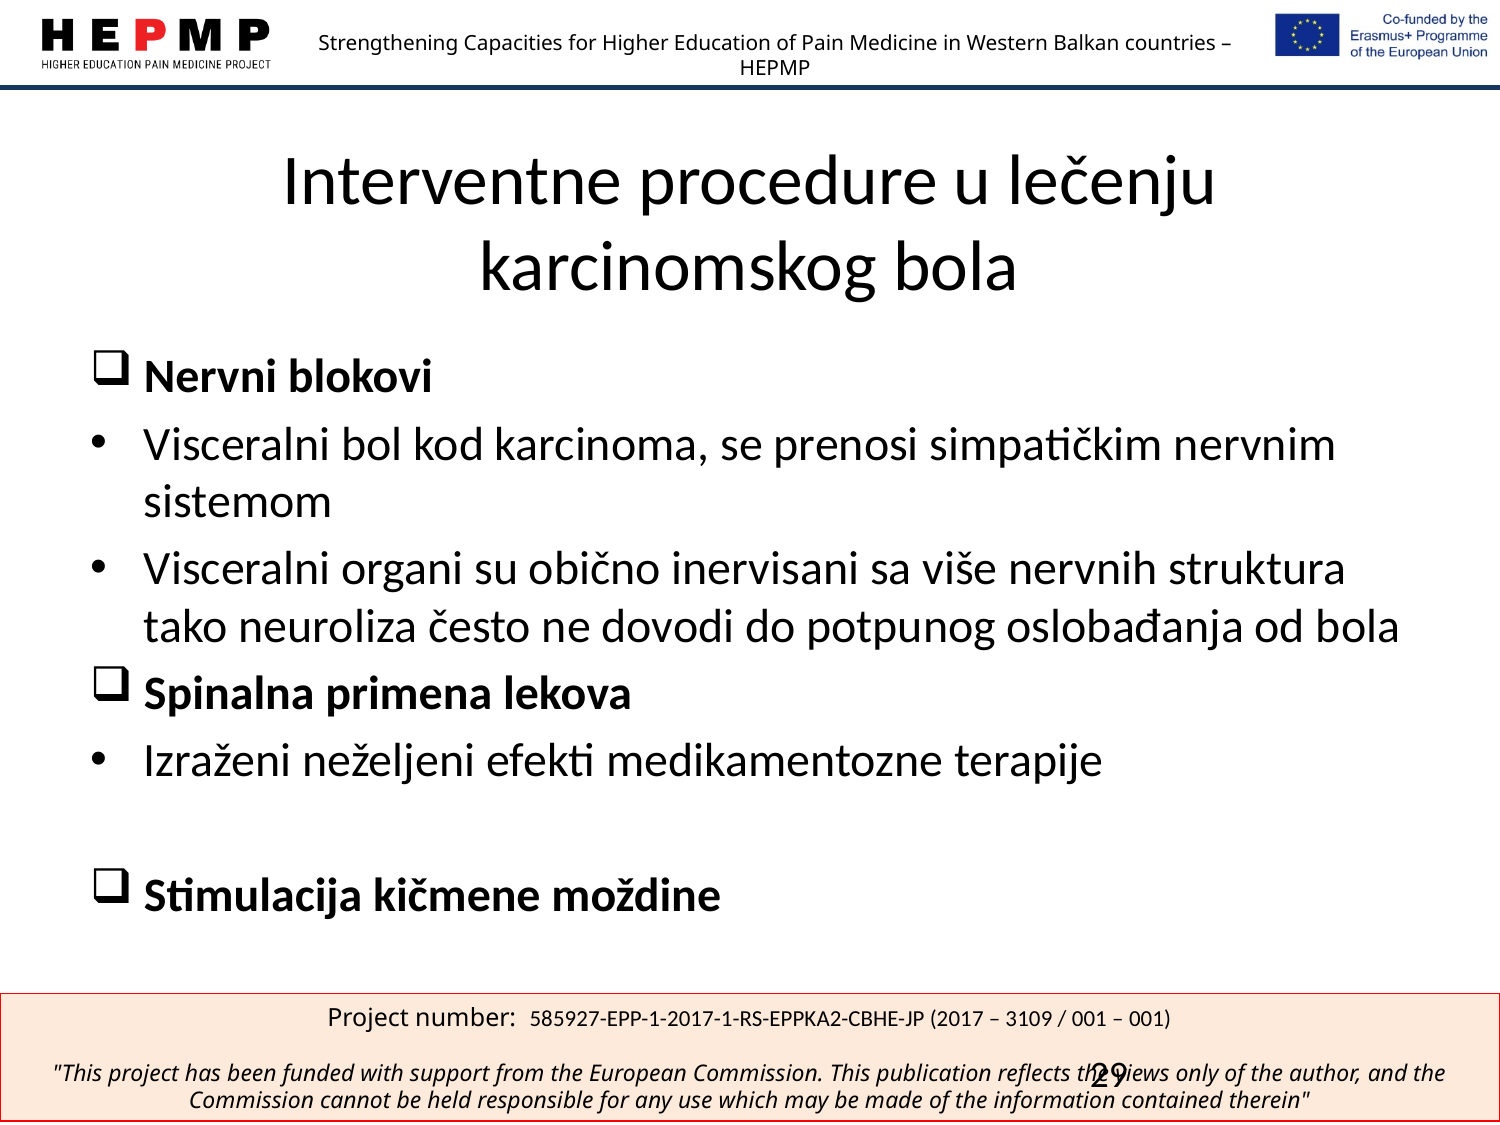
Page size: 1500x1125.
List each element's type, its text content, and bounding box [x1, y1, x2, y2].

list Nervni blokovi Visceralni bol kod karcinoma, se prenosi simpatičkim nervnim sistemom Visceralni organi su obično inervisani sa više nervnih struktura tako neuroliza često ne dovodi do potpunog oslobađanja od bola Spinalna primena lekova Izraženi neželjeni efekti medikamentozne terapije Stimulacija kičmene moždine [75, 337, 1425, 975]
slide_number 29 [1074, 1042, 1425, 1103]
title Interventne procedure u lečenju karcinomskog bola [75, 125, 1425, 313]
picture [0, 0, 300, 100]
picture [1262, 1, 1498, 69]
